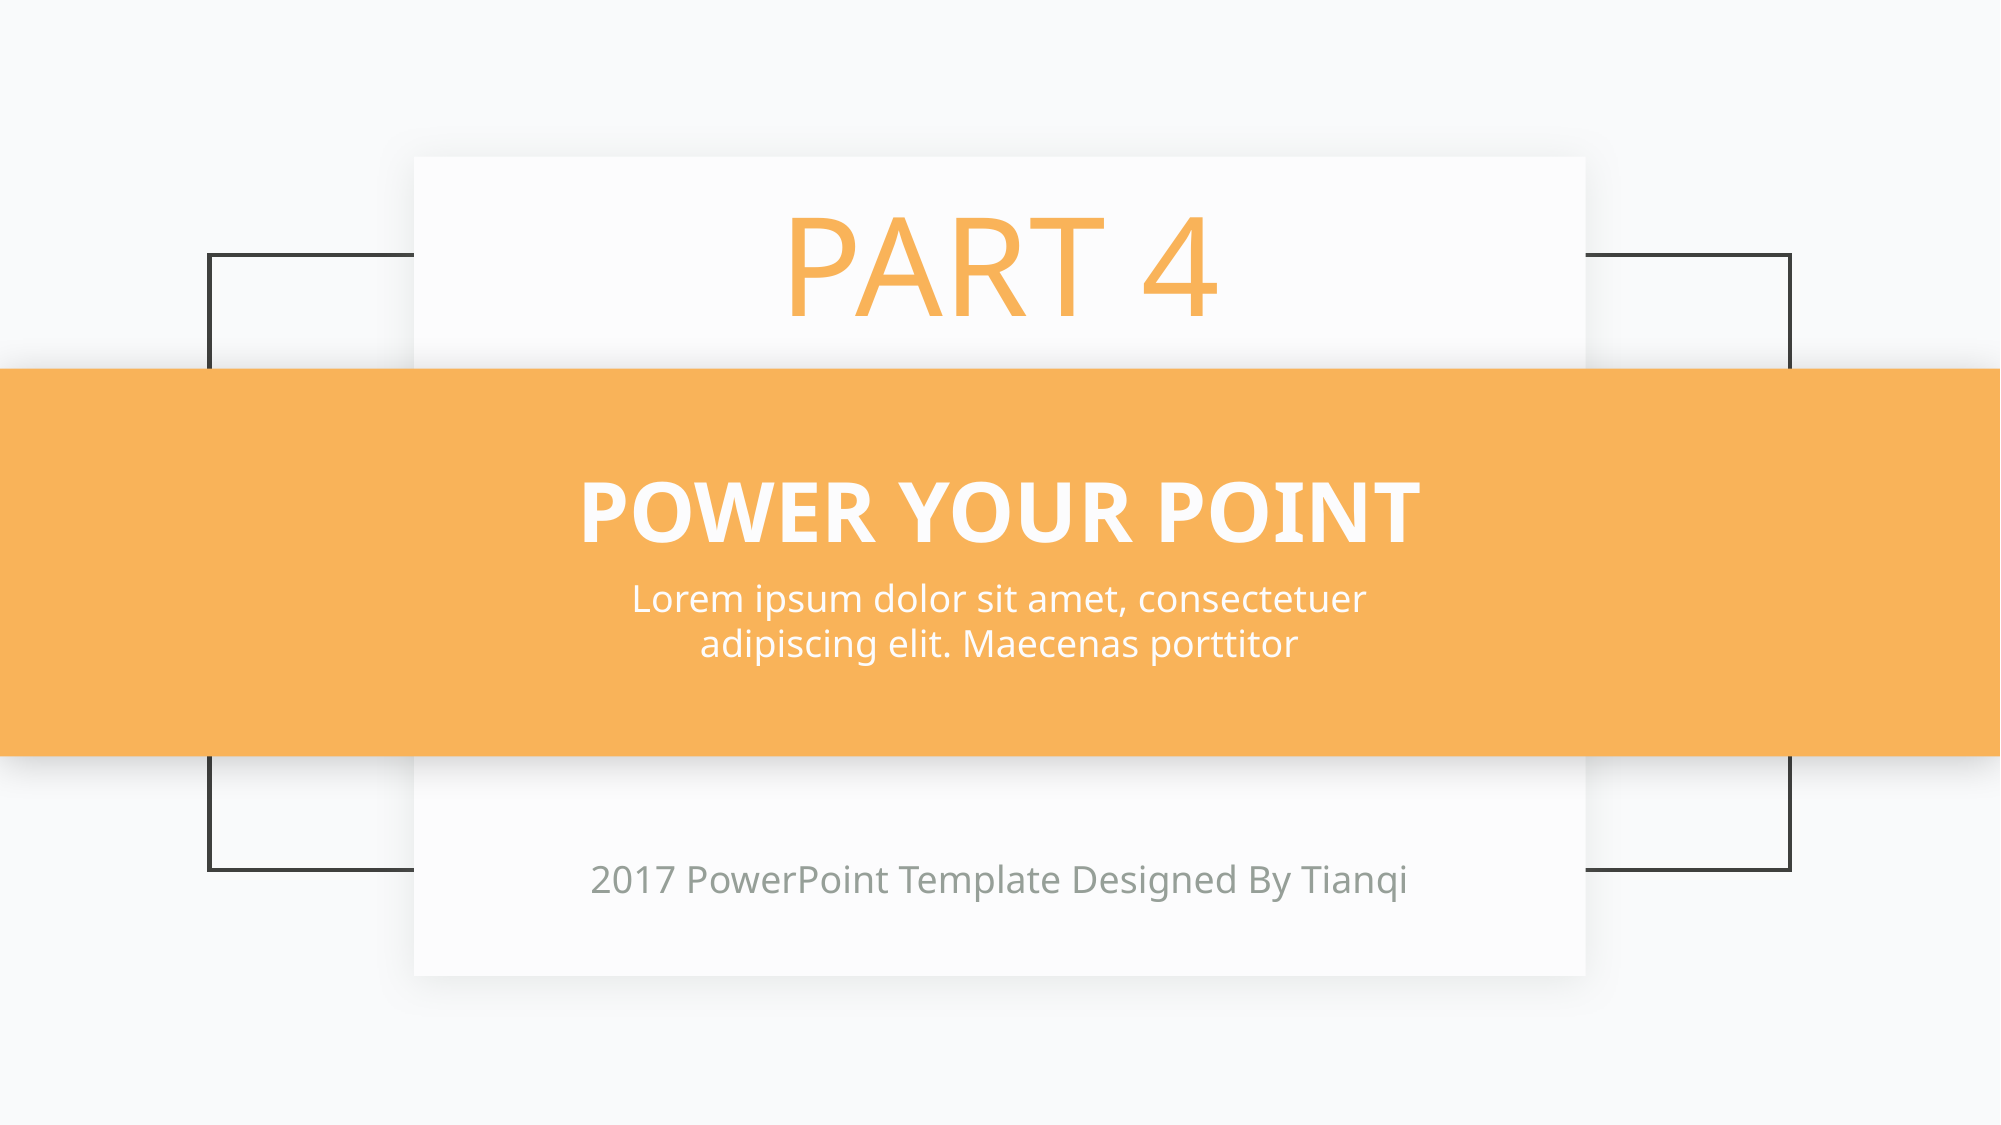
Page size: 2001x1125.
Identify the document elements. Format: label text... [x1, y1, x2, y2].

text_box [0, 368, 2000, 757]
text_box Lorem ipsum dolor sit amet, consectetuer adipiscing elit. Maecenas porttitor [525, 567, 1474, 673]
text_box [1597, 254, 1791, 353]
text_box [208, 254, 403, 353]
text_box [413, 788, 1587, 977]
text_box POWER YOUR POINT [562, 451, 1437, 567]
text_box [1597, 788, 1791, 871]
text_box 2017 PowerPoint Template Designed By Tianqi [575, 848, 1424, 909]
text_box [413, 156, 1587, 353]
text_box PART 4 [764, 171, 1235, 352]
text_box [208, 788, 403, 871]
